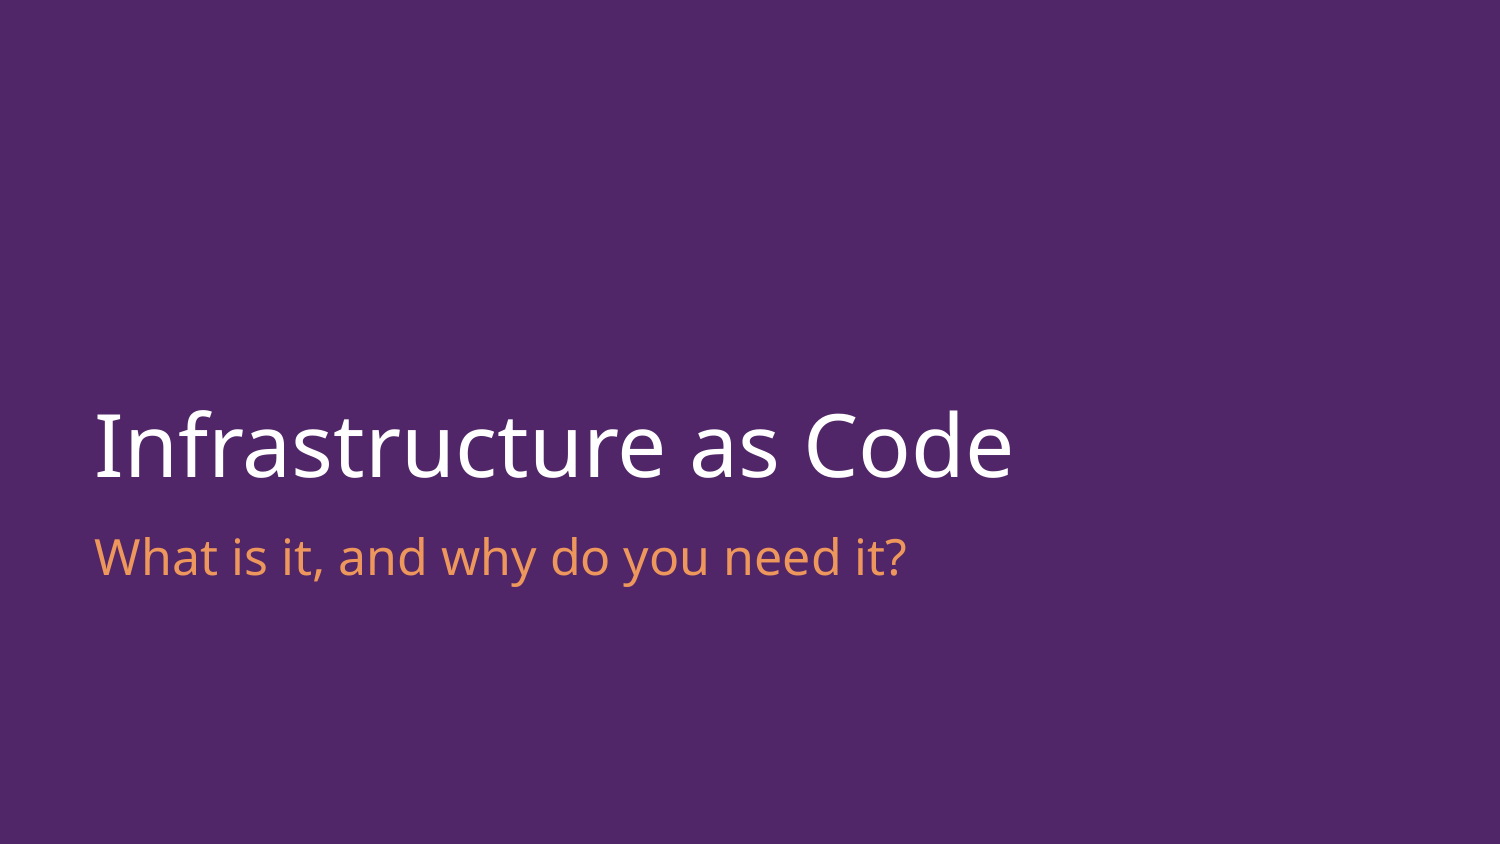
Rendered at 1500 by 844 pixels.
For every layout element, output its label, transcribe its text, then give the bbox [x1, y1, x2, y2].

title Infrastructure as Code [79, 268, 1423, 510]
subtitle What is it, and why do you need it? [79, 510, 1423, 652]
